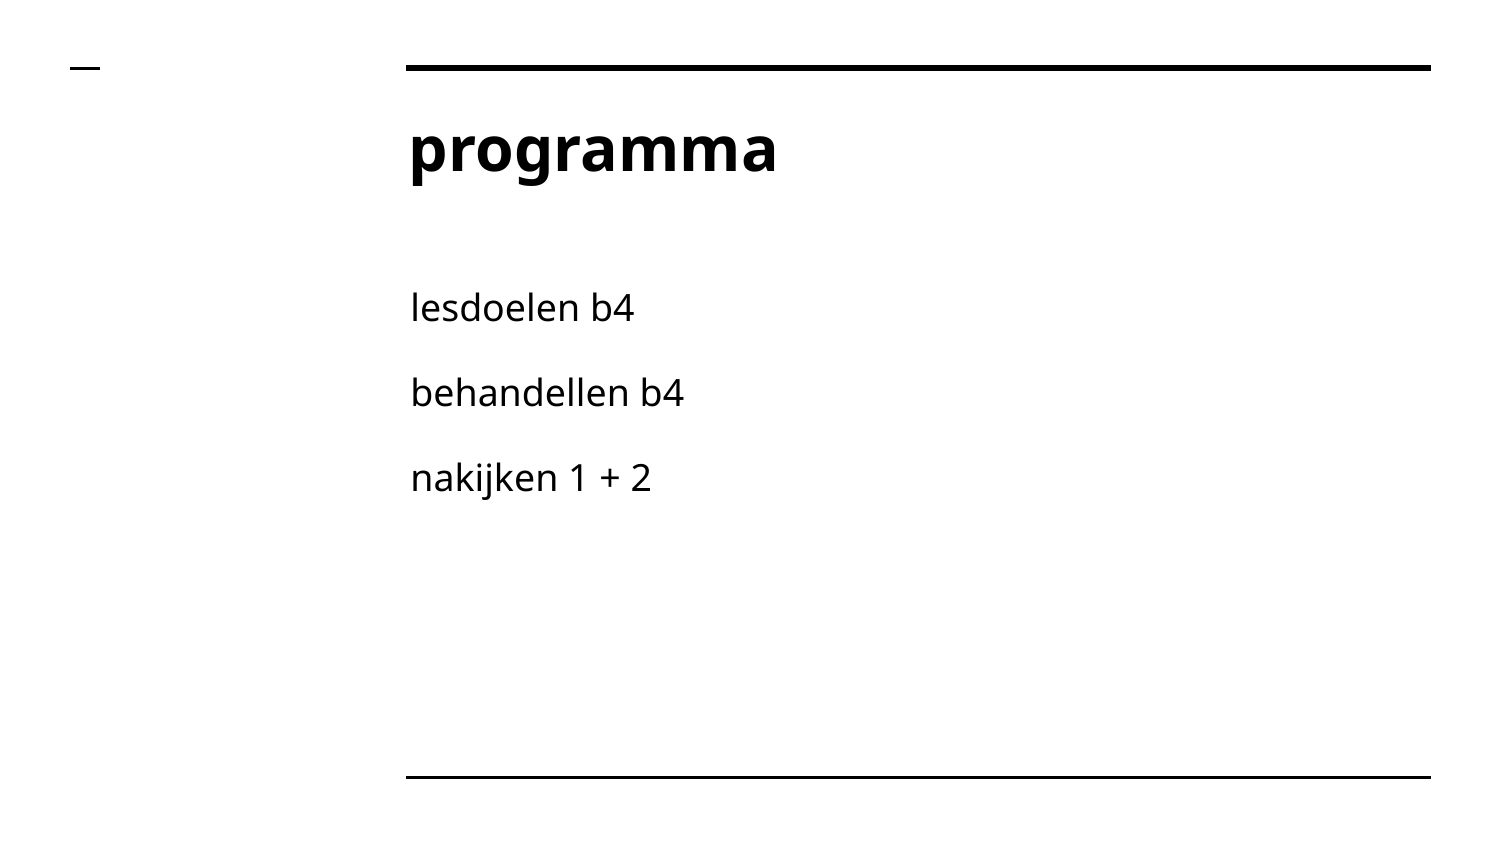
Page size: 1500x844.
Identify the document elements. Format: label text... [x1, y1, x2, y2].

title programma [393, 94, 1431, 199]
list lesdoelen b4 behandellen b4 nakijken 1 + 2 [395, 261, 1433, 755]
